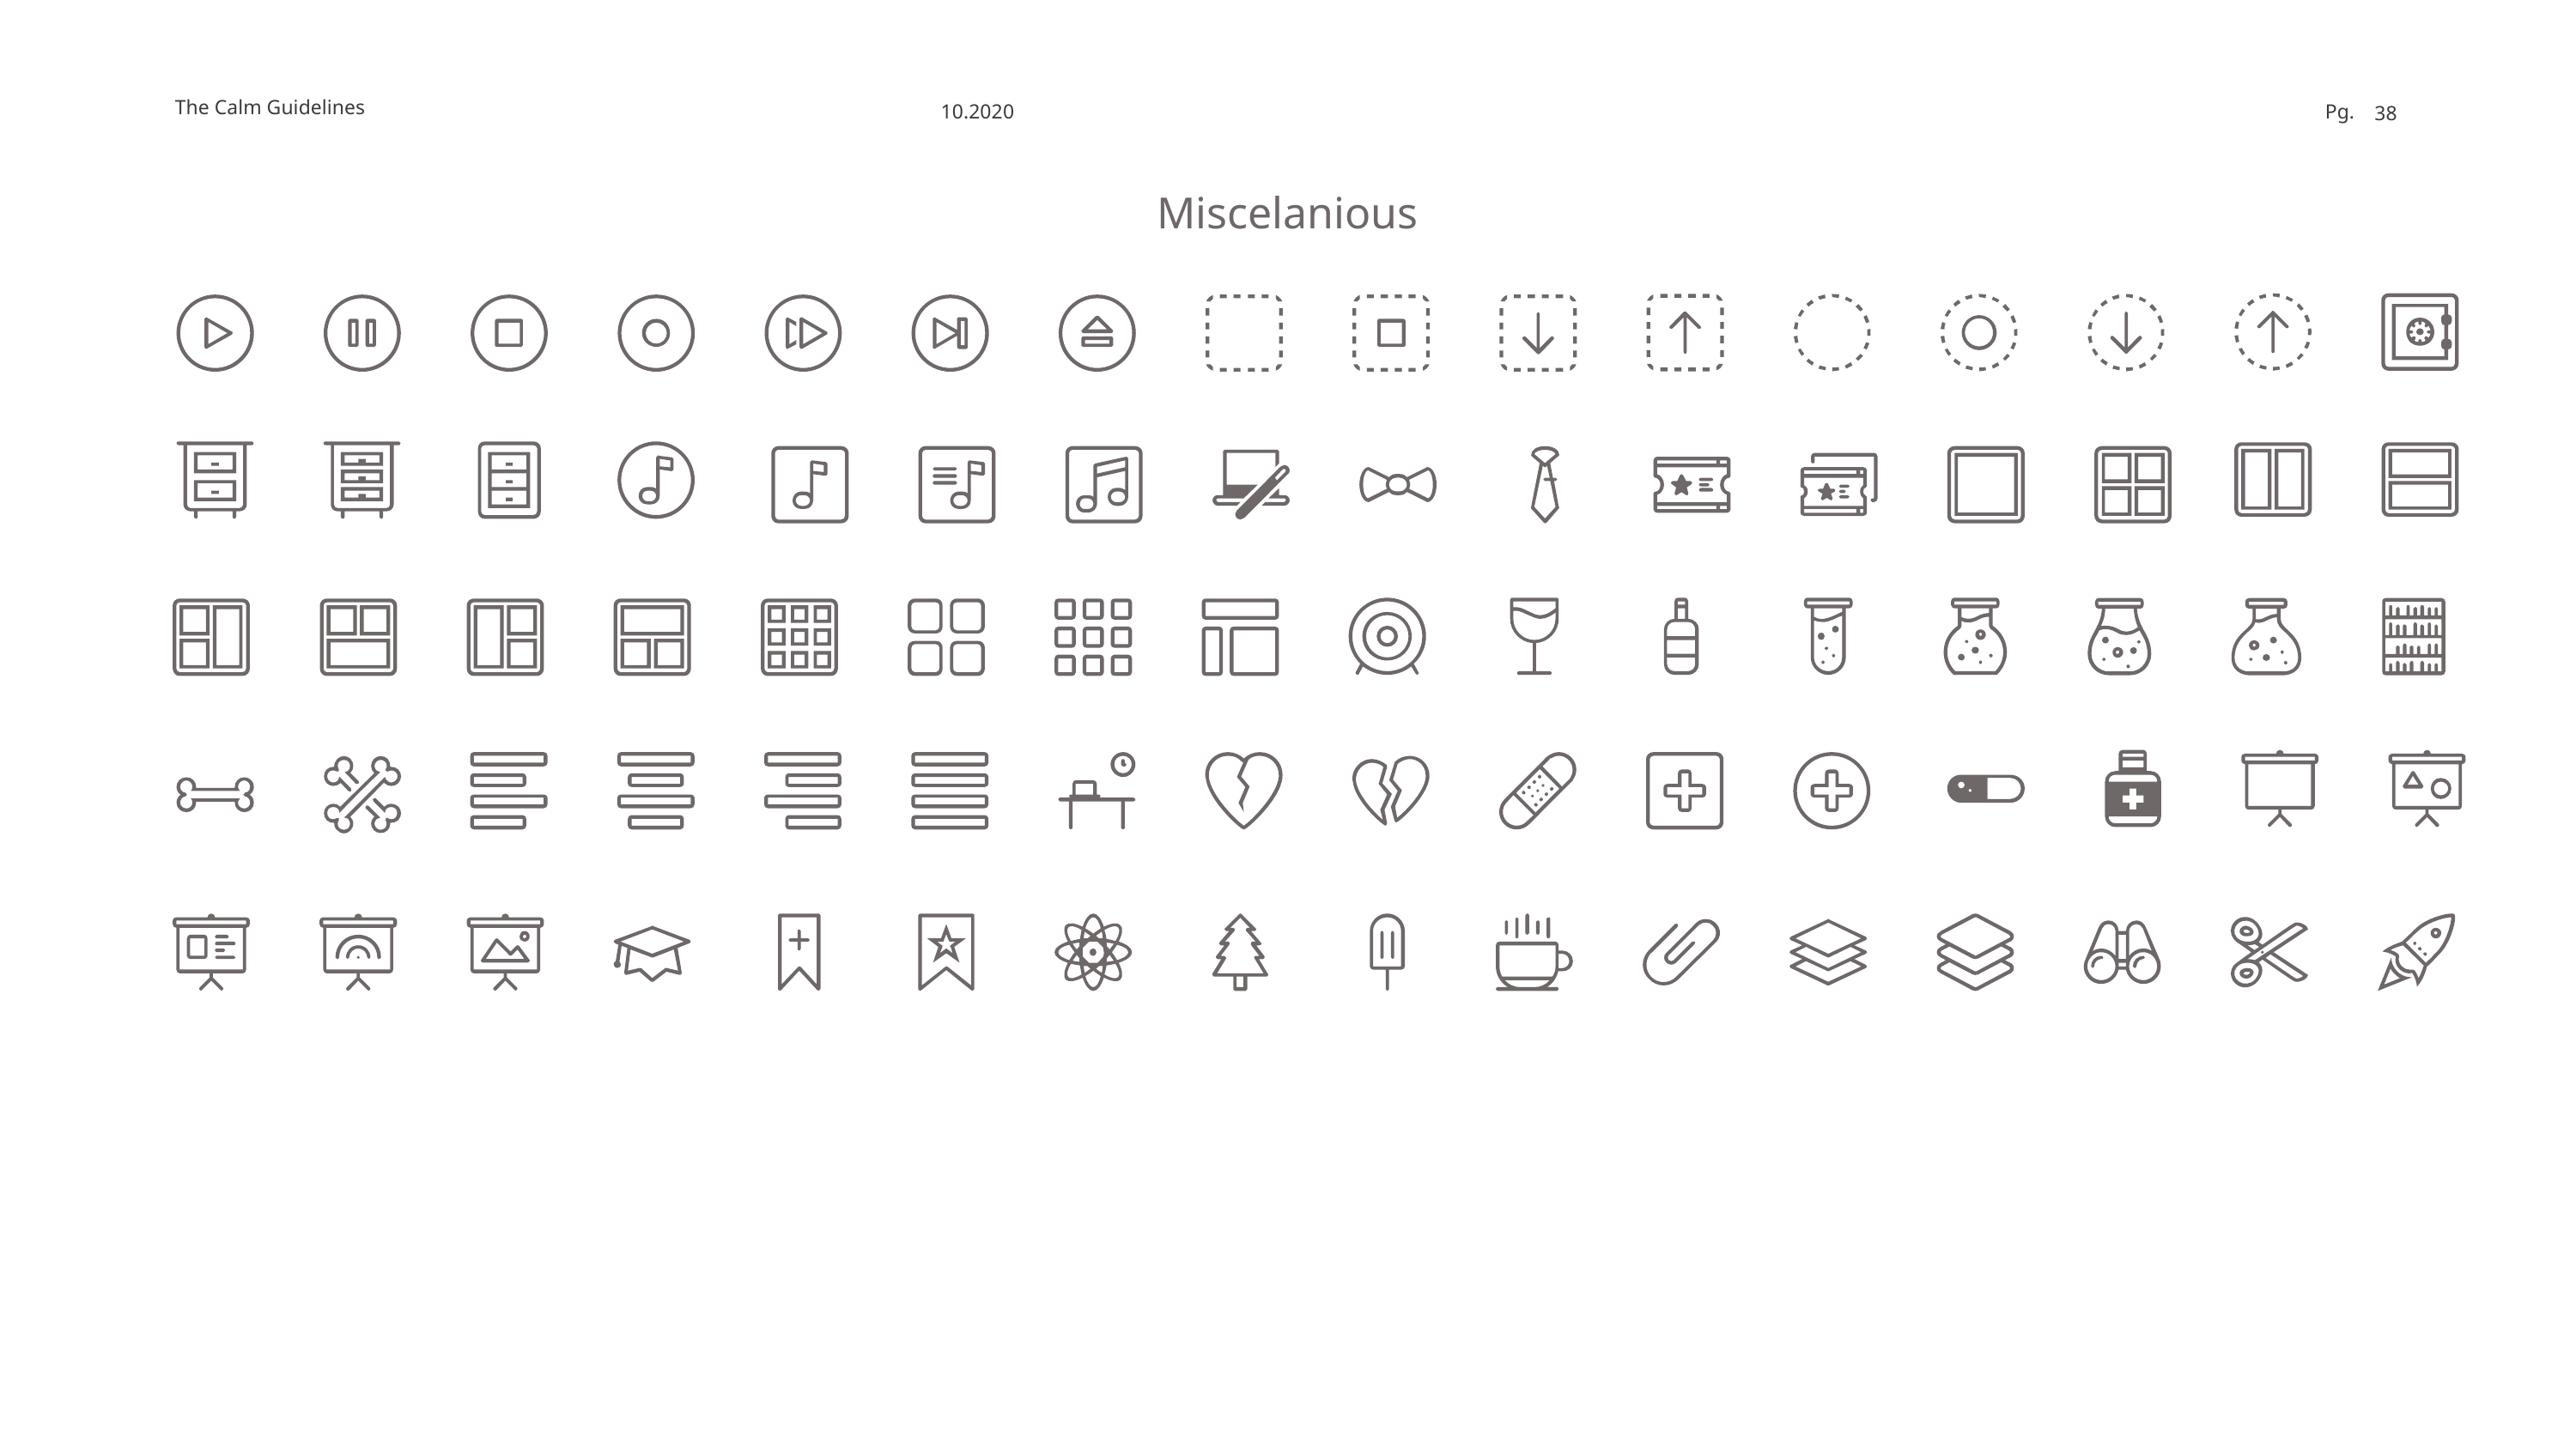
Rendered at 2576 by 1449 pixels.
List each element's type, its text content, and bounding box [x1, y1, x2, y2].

text_box [1423, 364, 1430, 371]
text_box [2378, 956, 2413, 991]
text_box [1498, 752, 1577, 830]
text_box [1233, 294, 1241, 299]
text_box [1206, 294, 1213, 302]
text_box [617, 752, 695, 767]
text_box [950, 640, 985, 676]
text_box [2002, 354, 2010, 361]
text_box [1965, 365, 1973, 371]
text_box [1702, 294, 1710, 298]
text_box [1110, 626, 1133, 648]
text_box [1054, 913, 1133, 991]
text_box [1541, 367, 1549, 372]
text_box [1366, 367, 1374, 372]
text_box [1991, 296, 2000, 303]
text_box [1944, 309, 1952, 317]
text_box [1811, 452, 1878, 502]
text_box [2014, 329, 2018, 336]
text_box [1110, 598, 1133, 620]
text_box [1279, 308, 1283, 316]
text_box [1720, 307, 1724, 316]
text_box [1844, 362, 1853, 369]
text_box [2304, 341, 2311, 349]
text_box [1525, 913, 1529, 935]
text_box [1720, 349, 1724, 357]
text_box [323, 441, 401, 519]
text_box [1054, 598, 1076, 620]
text_box [1535, 920, 1540, 935]
text_box [911, 752, 989, 767]
text_box [2010, 315, 2017, 324]
text_box [470, 773, 526, 787]
text_box [1674, 294, 1682, 298]
text_box [2010, 342, 2017, 350]
text_box [2160, 329, 2165, 336]
text_box [2231, 917, 2308, 988]
text_box [1500, 294, 1508, 302]
text_box [1514, 367, 1522, 372]
text_box [1961, 315, 1997, 350]
text_box [1423, 294, 1430, 302]
text_box Miscelanious [731, 98, 1845, 244]
text_box [1573, 336, 1577, 344]
text_box [1377, 318, 1406, 348]
text_box [1499, 308, 1504, 316]
text_box [1856, 304, 1863, 312]
text_box [1660, 367, 1668, 372]
text_box [911, 794, 989, 809]
text_box [1496, 941, 1573, 991]
text_box [1702, 367, 1710, 372]
text_box [2382, 913, 2456, 987]
text_box [2087, 336, 2093, 343]
text_box [1793, 752, 1871, 830]
text_box [1660, 294, 1668, 298]
text_box [911, 773, 989, 787]
text_box [2234, 321, 2239, 330]
text_box [1353, 294, 1360, 302]
text_box [1674, 367, 1682, 372]
text_box [1570, 364, 1577, 371]
text_box [2110, 311, 2142, 355]
text_box [2112, 365, 2120, 371]
text_box [2002, 304, 2010, 312]
text_box [2239, 348, 2245, 355]
text_box [1832, 294, 1839, 299]
text_box [1110, 752, 1136, 778]
text_box [1646, 752, 1724, 830]
text_box [1647, 294, 1654, 301]
text_box [1646, 307, 1650, 316]
text_box [1941, 322, 1946, 330]
text_box [1653, 457, 1731, 513]
text_box [2126, 367, 2134, 372]
text_box [1965, 294, 1973, 300]
text_box [173, 913, 250, 991]
text_box [617, 294, 696, 372]
text_box [2381, 442, 2459, 517]
text_box [950, 598, 985, 634]
text_box [785, 815, 841, 830]
text_box [2234, 442, 2312, 517]
text_box [2241, 749, 2319, 828]
text_box [2247, 299, 2255, 306]
text_box [908, 598, 943, 634]
text_box [2126, 294, 2134, 299]
text_box [1800, 467, 1868, 517]
text_box [2157, 342, 2164, 350]
text_box [628, 815, 684, 830]
text_box [1352, 759, 1393, 826]
text_box [1499, 322, 1504, 330]
text_box [1573, 308, 1577, 316]
text_box [1082, 598, 1104, 620]
text_box [761, 598, 838, 676]
text_box [324, 755, 402, 834]
text_box [1720, 336, 1724, 343]
text_box [908, 640, 943, 676]
text_box [1570, 294, 1577, 302]
text_box [1688, 294, 1696, 298]
text_box [176, 777, 254, 813]
text_box [1279, 350, 1283, 358]
text_box [1647, 363, 1654, 371]
text_box [1936, 913, 2014, 991]
text_box [2083, 920, 2161, 985]
text_box [1235, 464, 1290, 520]
text_box [1531, 446, 1560, 524]
text_box [1219, 294, 1227, 299]
text_box [2092, 309, 2099, 317]
text_box [2273, 293, 2281, 298]
text_box [1716, 294, 1723, 301]
text_box [918, 446, 996, 524]
text_box [1555, 367, 1564, 372]
text_box [1806, 358, 1814, 366]
text_box [918, 913, 975, 991]
text_box [1206, 336, 1210, 344]
text_box [1352, 350, 1357, 358]
text_box [2259, 365, 2267, 370]
text_box [1510, 597, 1559, 676]
text_box [2239, 308, 2245, 317]
text_box [477, 441, 541, 519]
text_box [2296, 353, 2304, 361]
text_box [1348, 597, 1426, 676]
text_box [1867, 329, 1871, 336]
text_box [1953, 358, 1961, 366]
text_box [2149, 354, 2157, 361]
text_box [1352, 308, 1357, 316]
text_box [764, 752, 841, 767]
text_box [2094, 446, 2172, 524]
text_box [2381, 293, 2459, 371]
text_box [1352, 322, 1357, 330]
text_box [911, 815, 989, 830]
text_box [2257, 311, 2289, 354]
text_box [471, 294, 548, 372]
text_box [466, 913, 544, 991]
text_box [1528, 367, 1535, 372]
text_box [1856, 354, 1863, 361]
text_box [613, 598, 691, 676]
text_box [2285, 361, 2293, 368]
text_box [1944, 349, 1952, 356]
text_box [1663, 597, 1699, 676]
text_box [2105, 749, 2161, 828]
text_box [613, 925, 691, 982]
text_box [1789, 919, 1868, 986]
text_box [1054, 654, 1076, 676]
text_box [1058, 779, 1136, 830]
text_box [1806, 300, 1814, 307]
text_box [1947, 774, 2025, 803]
text_box [1646, 336, 1650, 343]
text_box [1797, 349, 1805, 356]
text_box [764, 794, 841, 809]
text_box [1688, 367, 1696, 372]
text_box [2285, 295, 2293, 302]
text_box [1991, 362, 2000, 369]
text_box [470, 752, 548, 767]
text_box [1573, 322, 1577, 330]
text_box [1206, 364, 1213, 371]
text_box [176, 441, 254, 519]
text_box [2231, 597, 2302, 676]
text_box [1370, 913, 1406, 991]
text_box [2100, 358, 2108, 366]
text_box [470, 794, 548, 809]
text_box [1110, 654, 1133, 676]
text_box [1863, 342, 1870, 350]
text_box [1082, 626, 1104, 648]
text_box [1832, 367, 1839, 372]
text_box [1275, 364, 1283, 371]
text_box [1082, 654, 1104, 676]
text_box [1844, 296, 1853, 303]
text_box [2382, 597, 2445, 676]
text_box [1261, 294, 1269, 299]
text_box [324, 294, 401, 372]
text_box [1720, 322, 1724, 330]
text_box [2138, 362, 2147, 369]
text_box [1201, 598, 1279, 620]
text_box [785, 773, 841, 787]
text_box [1947, 446, 2025, 524]
text_box [1408, 367, 1416, 372]
text_box [1212, 913, 1269, 991]
text_box [1863, 315, 1870, 324]
text_box [319, 913, 398, 991]
text_box [2234, 335, 2239, 343]
text_box [1394, 367, 1402, 372]
text_box [1514, 294, 1522, 299]
text_box [617, 441, 695, 519]
text_box [466, 598, 544, 676]
text_box [2138, 296, 2147, 303]
text_box [2247, 357, 2255, 366]
text_box [2388, 749, 2466, 828]
text_box [1425, 308, 1431, 316]
text_box [176, 294, 254, 372]
text_box [1499, 336, 1504, 344]
text_box [1555, 294, 1564, 299]
text_box [1219, 367, 1227, 372]
text_box [1643, 919, 1721, 985]
text_box [1818, 365, 1826, 371]
text_box [1212, 449, 1279, 506]
text_box [1366, 294, 1374, 299]
text_box [1230, 626, 1279, 676]
text_box [1065, 446, 1143, 524]
text_box [1352, 336, 1357, 344]
text_box [1646, 349, 1650, 357]
text_box [1359, 467, 1437, 502]
text_box [2258, 294, 2267, 300]
text_box [2273, 366, 2281, 371]
text_box [1206, 350, 1210, 358]
text_box [1528, 294, 1535, 299]
text_box [2087, 322, 2093, 330]
text_box [470, 815, 526, 830]
text_box [1499, 350, 1504, 358]
text_box [1425, 322, 1431, 330]
text_box [911, 294, 989, 372]
text_box [1279, 336, 1283, 344]
text_box [2149, 304, 2157, 312]
text_box [771, 446, 849, 524]
text_box [1797, 309, 1805, 317]
text_box [1716, 363, 1723, 371]
text_box [1408, 294, 1416, 299]
text_box [2100, 300, 2108, 307]
text_box [778, 913, 821, 991]
text_box [2304, 314, 2311, 323]
text_box [2307, 328, 2312, 336]
text_box [1803, 597, 1853, 676]
text_box [1669, 311, 1702, 355]
text_box [1233, 367, 1241, 372]
text_box [1646, 322, 1650, 330]
text_box [1205, 752, 1283, 830]
text_box [1500, 364, 1508, 371]
text_box [1248, 294, 1255, 299]
text_box [1201, 626, 1224, 676]
text_box [764, 294, 842, 372]
text_box [2092, 349, 2099, 356]
text_box [1206, 308, 1210, 316]
text_box [1541, 294, 1549, 299]
text_box [1793, 336, 1799, 343]
text_box [1504, 920, 1509, 935]
text_box [1248, 367, 1255, 372]
text_box [1425, 336, 1431, 344]
text_box [2111, 294, 2120, 300]
text_box [319, 598, 398, 676]
text_box [1793, 322, 1799, 330]
text_box [1275, 294, 1283, 302]
text_box [1546, 917, 1551, 939]
text_box [617, 794, 695, 809]
text_box [1818, 294, 1826, 300]
text_box [1380, 367, 1388, 372]
text_box [1953, 300, 1961, 307]
text_box [1353, 364, 1360, 371]
text_box [1978, 294, 1987, 299]
text_box [1380, 294, 1388, 299]
text_box [1941, 336, 1946, 343]
text_box [2087, 597, 2152, 676]
text_box [1978, 367, 1987, 372]
text_box [1261, 367, 1269, 372]
text_box [173, 598, 250, 676]
text_box [1425, 350, 1431, 358]
text_box [1522, 312, 1554, 355]
text_box [1515, 917, 1519, 939]
text_box [1388, 755, 1430, 823]
text_box [628, 773, 684, 787]
text_box [2296, 303, 2304, 312]
text_box [1206, 322, 1210, 330]
text_box [1279, 322, 1283, 330]
text_box [1058, 294, 1136, 372]
text_box [1573, 350, 1577, 358]
text_box [2157, 315, 2164, 324]
text_box [1394, 294, 1402, 299]
text_box [1943, 597, 2008, 676]
text_box [1054, 626, 1076, 648]
